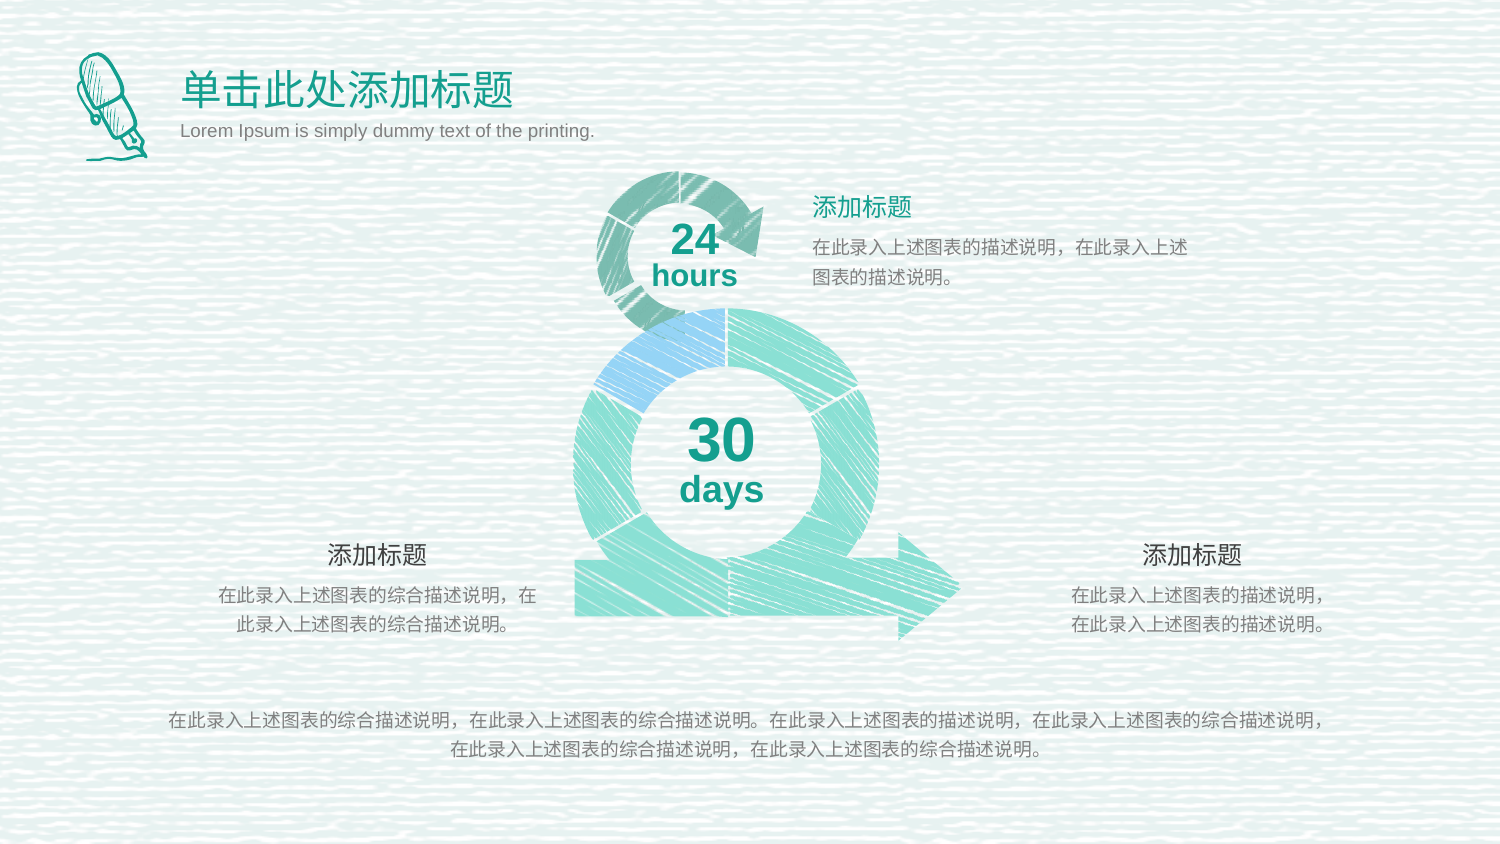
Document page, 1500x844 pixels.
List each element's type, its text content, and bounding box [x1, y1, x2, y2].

text_box 30 days [667, 408, 776, 516]
text_box [574, 512, 729, 618]
text_box 24 hours [640, 215, 750, 299]
text_box 在此录入上述图表的综合描述说明，在此录入上述图表的综合描述说明。在此录入上述图表的描述说明，在此录入上述图表的综合描述说明，在此录入上述图表的综合描述说明，在此录入上述图表的综合描述说明。 [152, 696, 1348, 766]
text_box 在此录入上述图表的综合描述说明，在此录入上述图表的综合描述说明。 [206, 571, 549, 642]
text_box 添加标题 [1131, 533, 1255, 571]
text_box [593, 308, 725, 414]
text_box [596, 215, 635, 298]
text_box [572, 388, 643, 541]
text_box 在此录入上述图表的描述说明，在此录入上述图表的描述说明。 [1050, 571, 1335, 642]
text_box [726, 510, 964, 641]
text_box [680, 172, 764, 258]
text_box 在此录入上述图表的描述说明，在此录入上述图表的描述说明。 [801, 223, 1199, 294]
text_box [808, 388, 880, 541]
text_box [607, 171, 679, 229]
text_box 添加标题 [316, 533, 439, 571]
text_box 添加标题 [801, 186, 925, 223]
text_box [613, 285, 685, 331]
text_box [727, 308, 860, 414]
